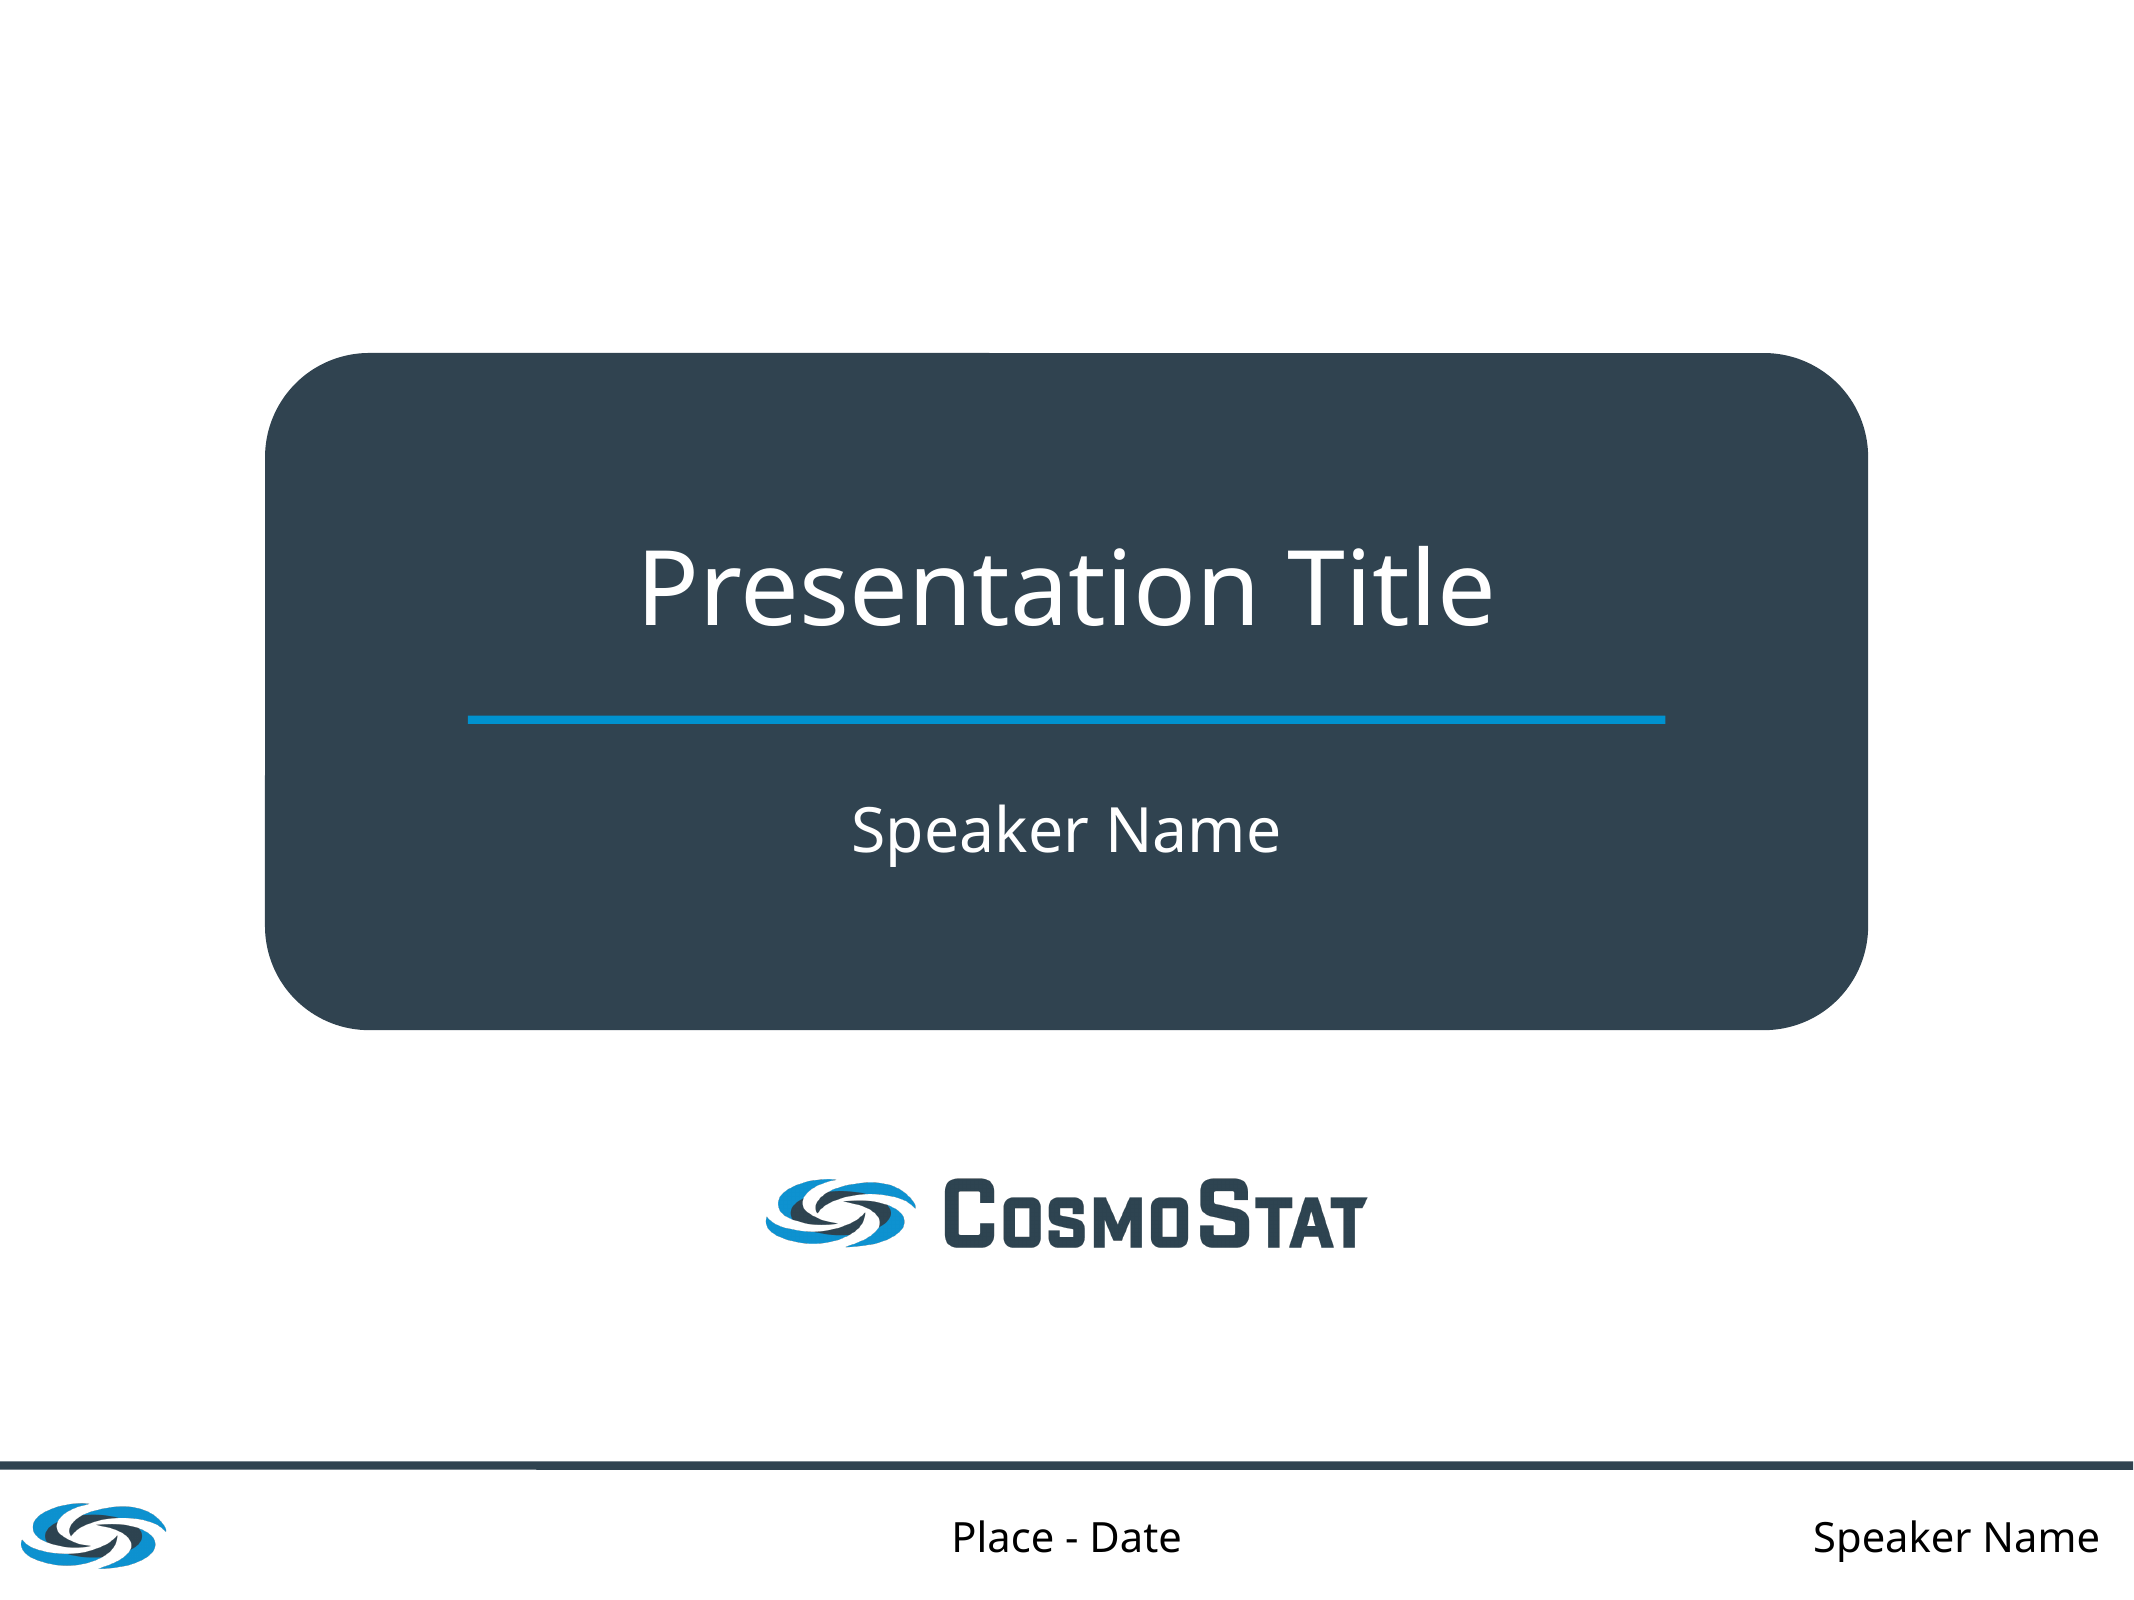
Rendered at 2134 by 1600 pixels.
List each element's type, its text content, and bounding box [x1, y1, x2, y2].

picture [0, 1423, 206, 1600]
text_box Presentation Title [628, 513, 1506, 655]
text_box Speaker Name [843, 781, 1291, 873]
text_box Place - Date [943, 1502, 1191, 1570]
text_box Speaker Name [1804, 1502, 2109, 1570]
picture [700, 1096, 1434, 1330]
text_box [264, 352, 1869, 1031]
